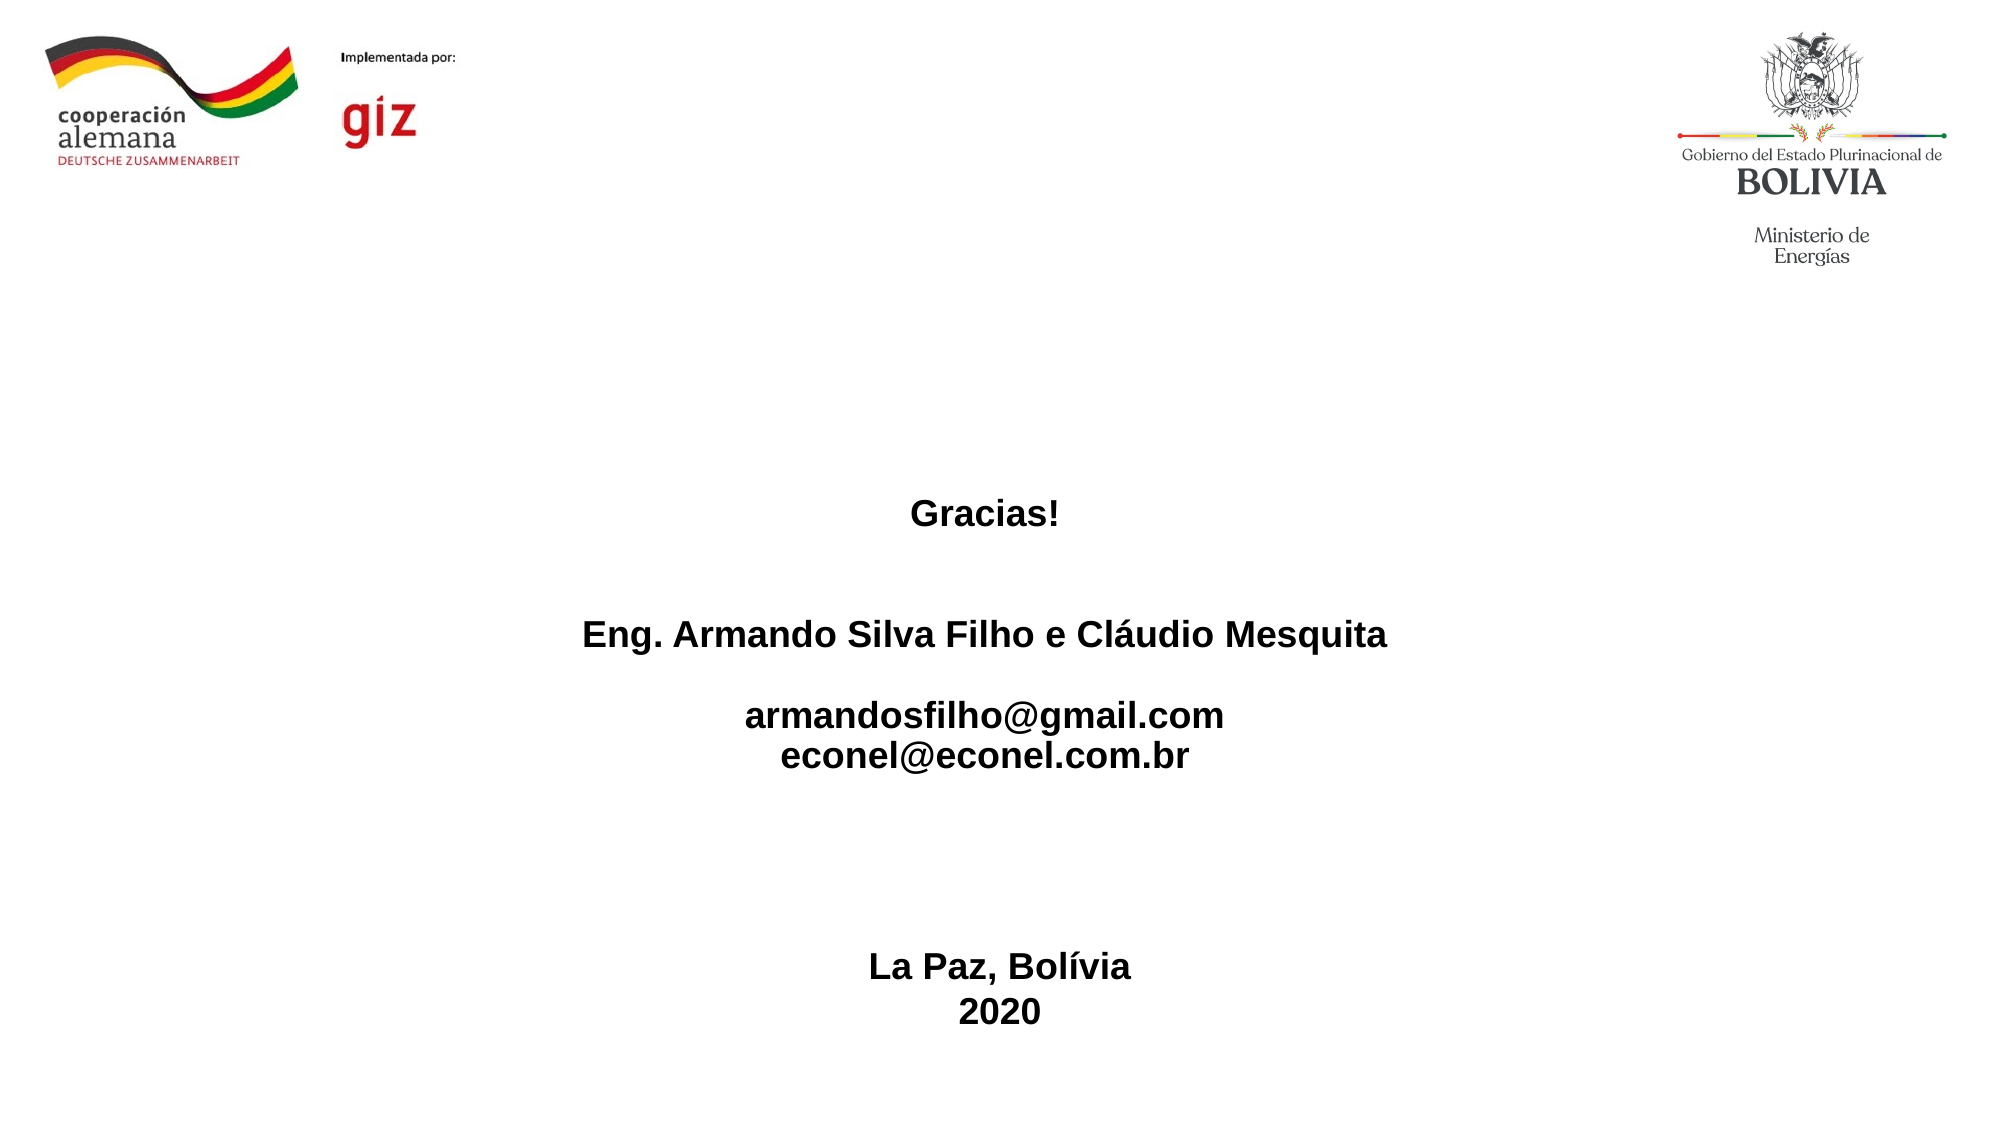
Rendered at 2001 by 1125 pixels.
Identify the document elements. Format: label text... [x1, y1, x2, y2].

picture [1645, 0, 1979, 296]
text_box La Paz, Bolívia 2020 [713, 934, 1286, 1040]
picture [16, 0, 483, 199]
title Gracias! Eng. Armando Silva Filho e Cláudio Mesquita armandosfilho@gmail.com econel@econel.com.br [321, 324, 1649, 785]
